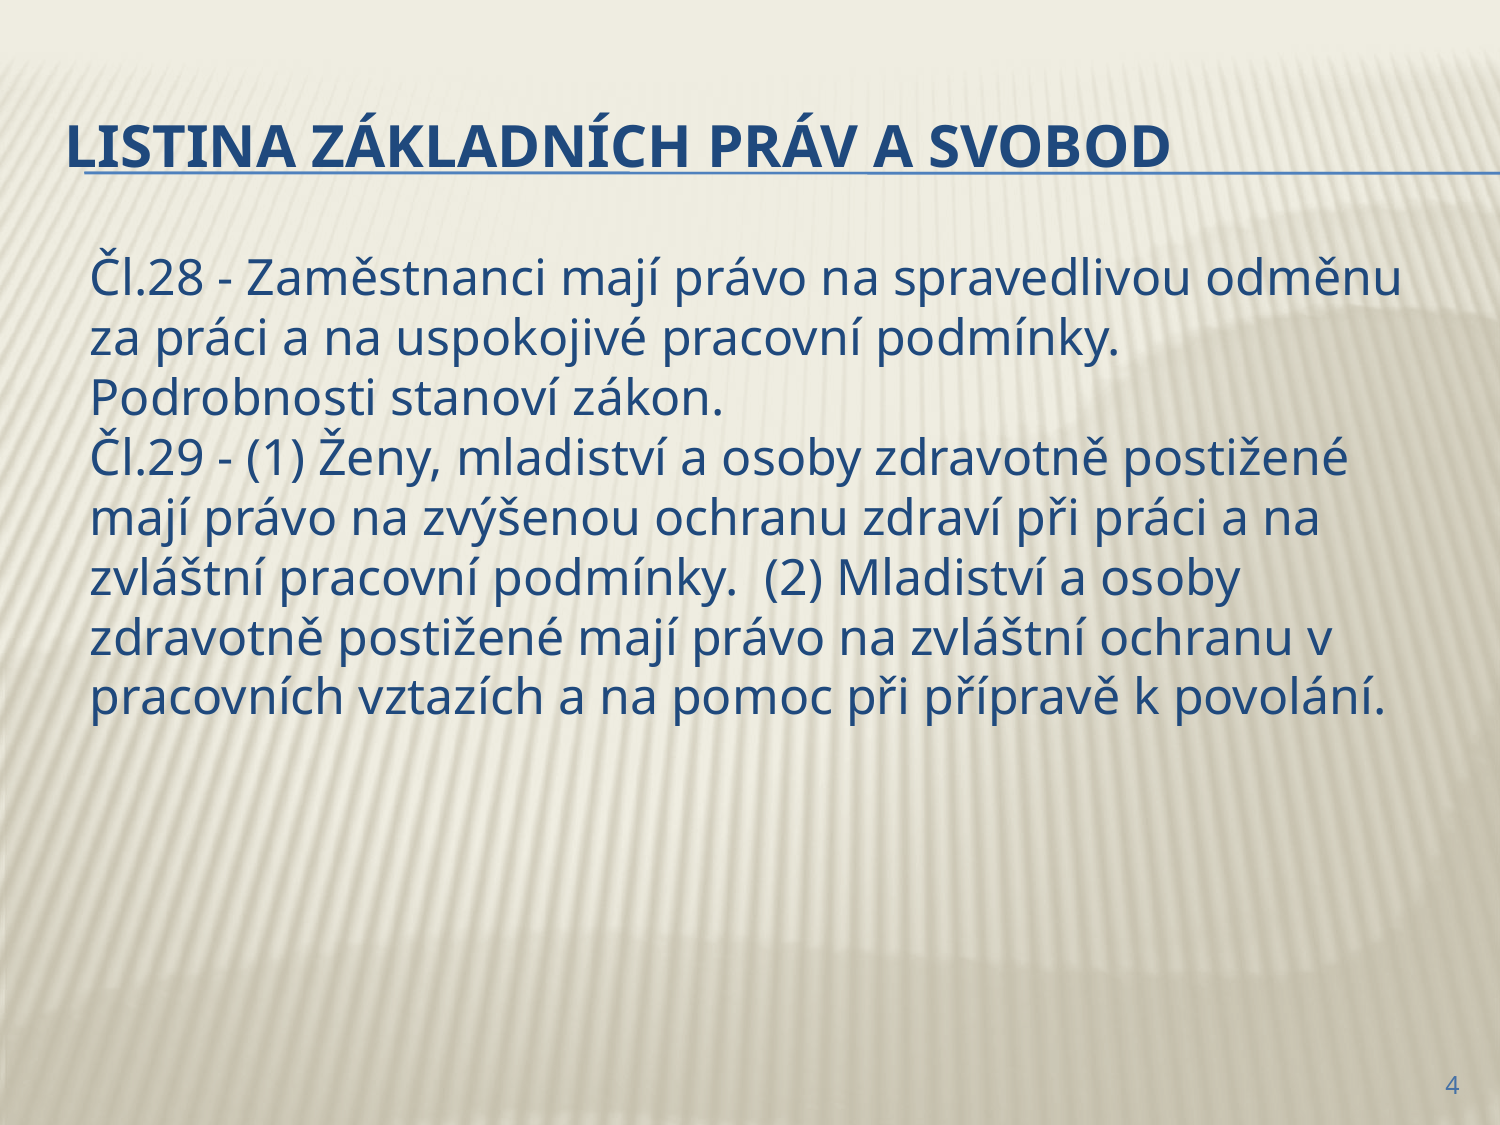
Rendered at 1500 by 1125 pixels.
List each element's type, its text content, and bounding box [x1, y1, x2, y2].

slide_number 4 [1350, 1061, 1475, 1103]
list Čl.28 - Zaměstnanci mají právo na spravedlivou odměnu za práci a na uspokojivé pracovní podmínky. Podrobnosti stanoví zákon. Čl.29 - (1) Ženy, mladiství a osoby zdravotně postižené mají právo na zvýšenou ochranu zdraví při práci a na zvláštní pracovní podmínky. (2) Mladiství a osoby zdravotně postižené mají právo na zvláštní ochranu v pracovních vztazích a na pomoc při přípravě k povolání. [75, 238, 1425, 980]
title Listina základních práv a svobod [50, 75, 1475, 213]
